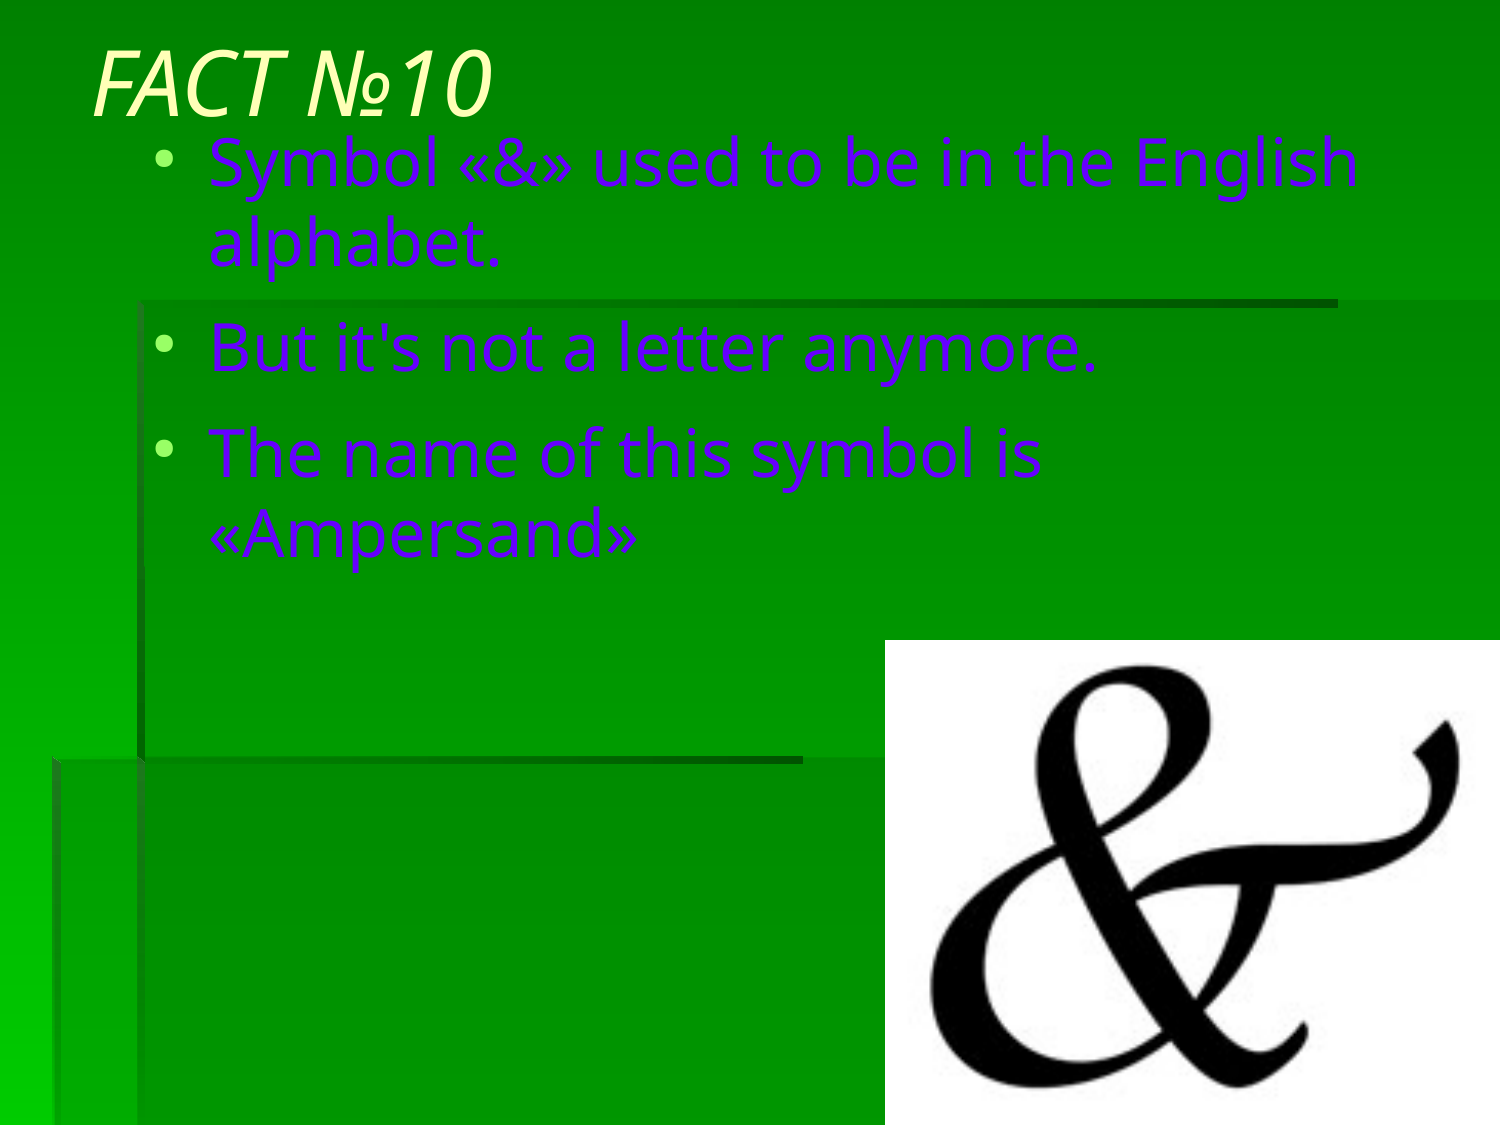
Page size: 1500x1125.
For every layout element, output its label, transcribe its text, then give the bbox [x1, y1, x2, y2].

title FACT №10 [74, 0, 1451, 198]
list Symbol «&» used to be in the English alphabet. But it's not a letter anymore. The name of this symbol is «Ampersand» [137, 112, 1452, 801]
picture [885, 640, 1500, 1125]
